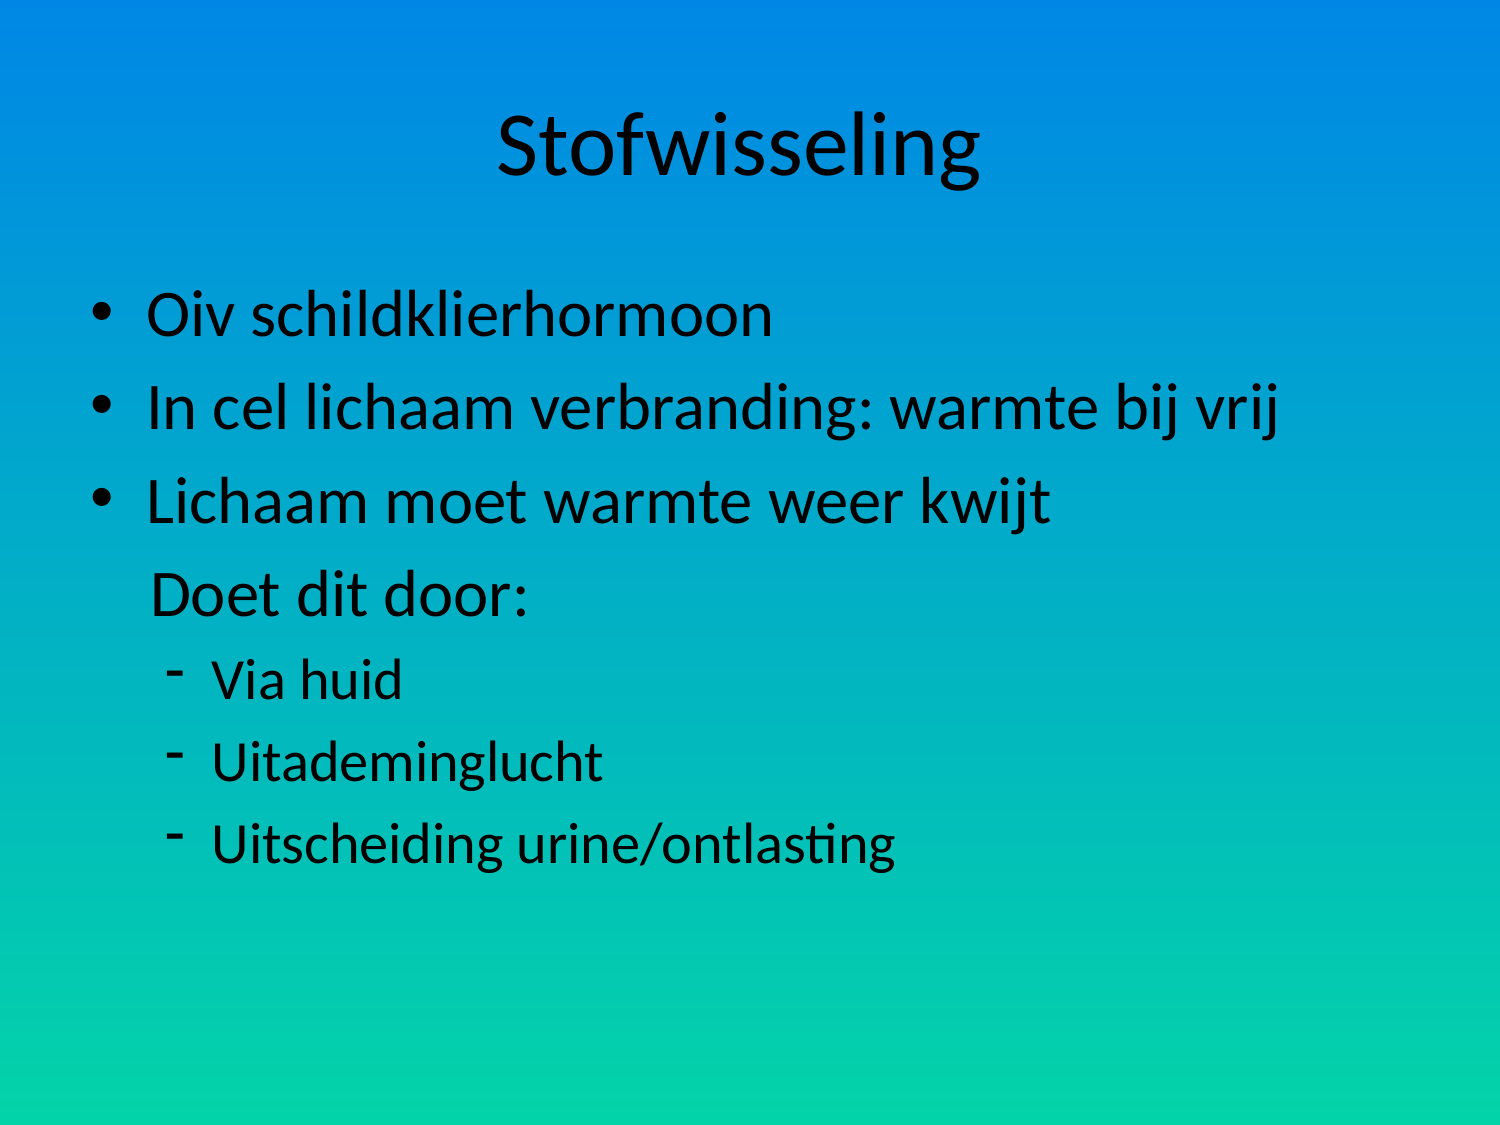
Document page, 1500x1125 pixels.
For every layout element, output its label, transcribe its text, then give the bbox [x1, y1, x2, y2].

title Stofwisseling [75, 45, 1425, 233]
list Oiv schildklierhormoon In cel lichaam verbranding: warmte bij vrij Lichaam moet warmte weer kwijt Doet dit door: Via huid Uitademinglucht Uitscheiding urine/ontlasting [75, 262, 1425, 1005]
